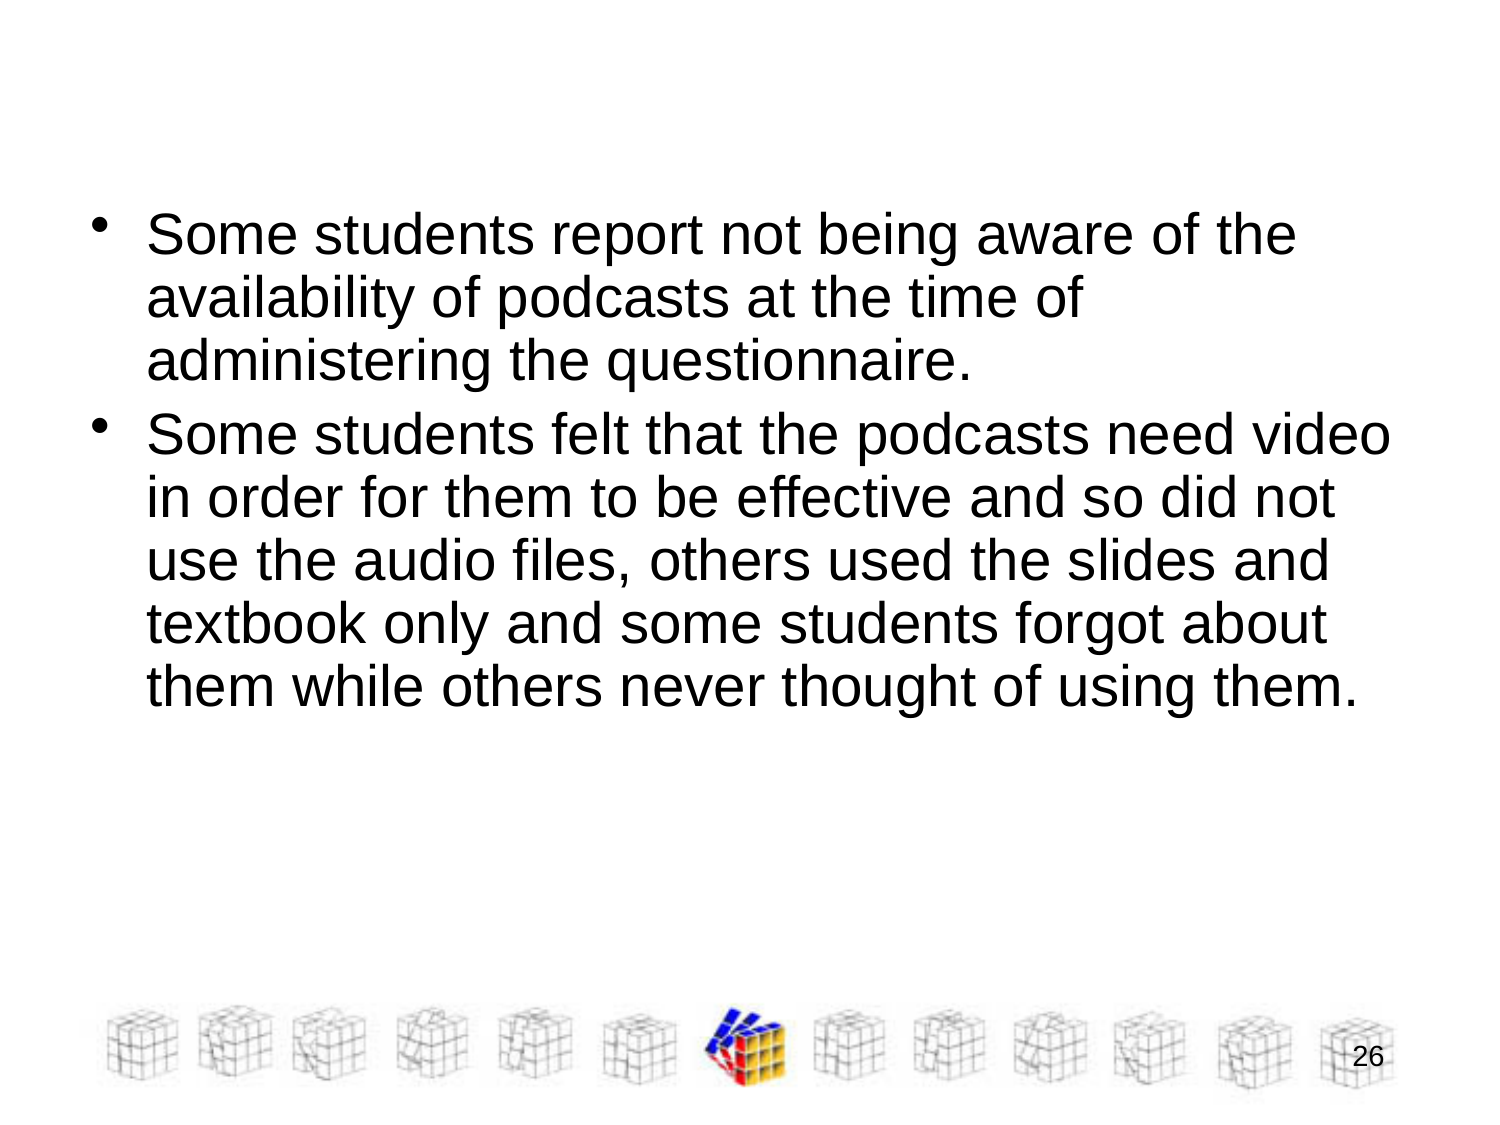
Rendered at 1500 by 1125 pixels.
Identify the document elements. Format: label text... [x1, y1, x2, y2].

list Some students report not being aware of the availability of podcasts at the time of administering the questionnaire. Some students felt that the podcasts need video in order for them to be effective and so did not use the audio files, others used the slides and textbook only and some students forgot about them while others never thought of using them. [74, 196, 1426, 988]
picture [64, 987, 1442, 1125]
slide_number 26 [1337, 1029, 1500, 1090]
